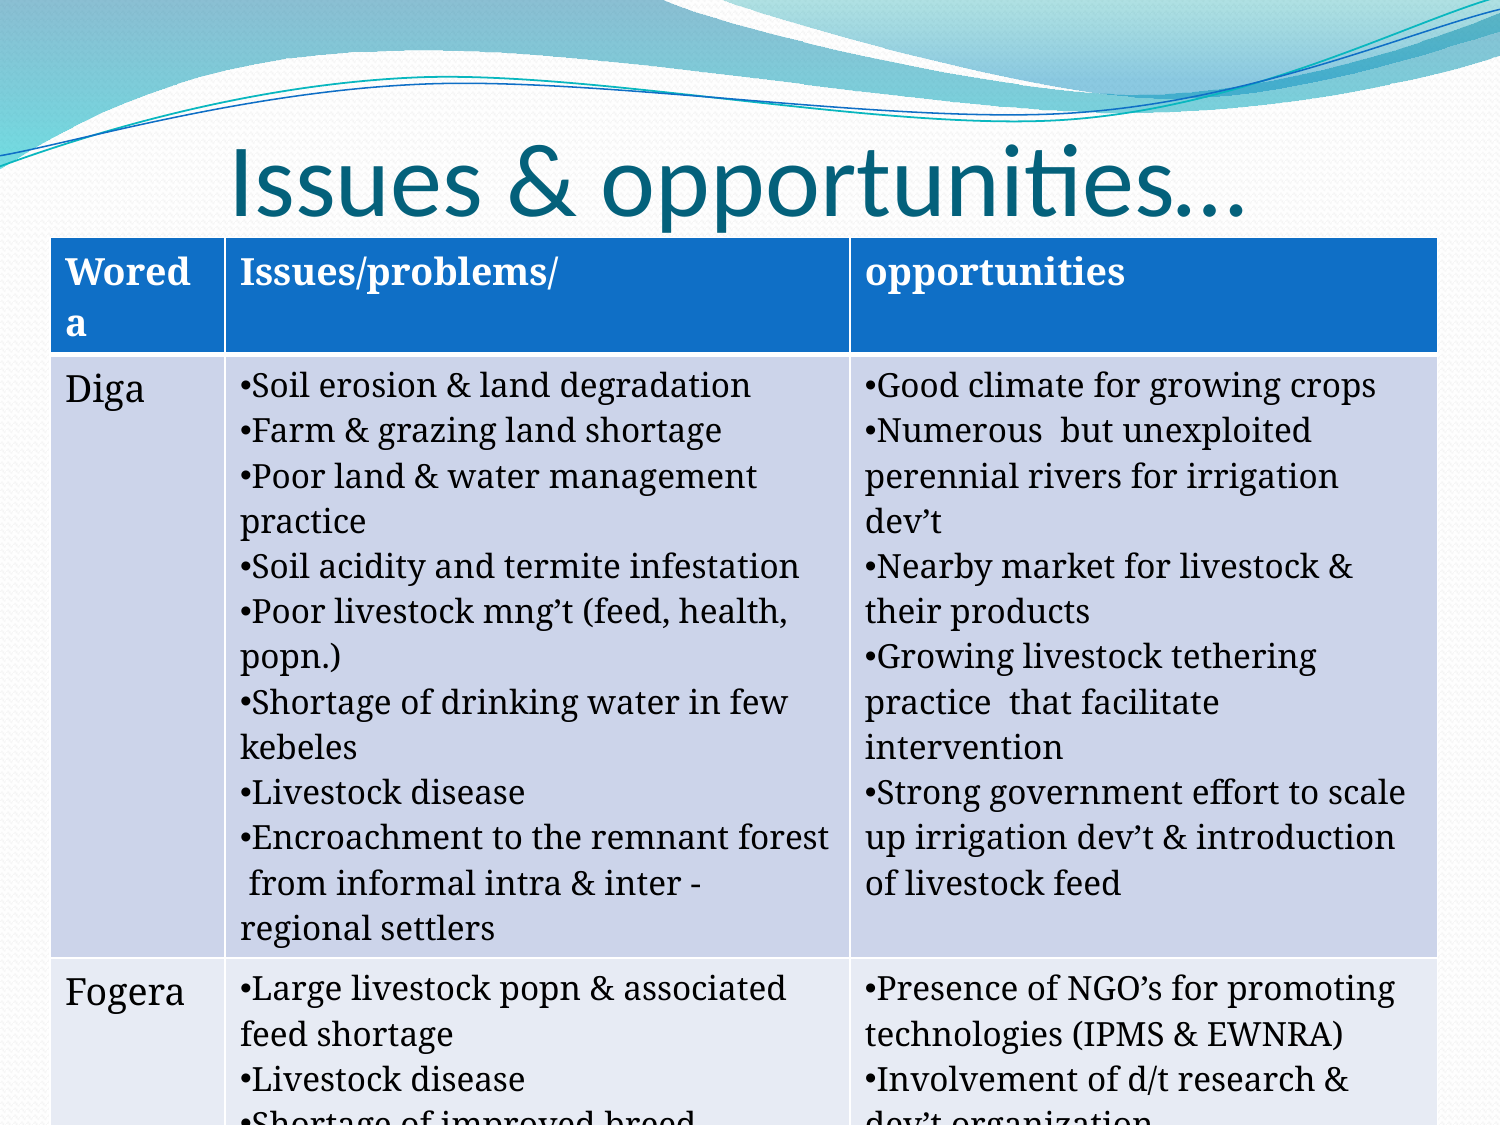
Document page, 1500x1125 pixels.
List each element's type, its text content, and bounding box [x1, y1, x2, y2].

table_cell Presence of NGO’s for promoting technologies (IPMS & EWNRA) Involvement of d/t research & dev’t organization Adequate water for irrigation dev’t Good awareness & initiative on NRM [851, 959, 1437, 1125]
table_cell Fogera [51, 959, 224, 1125]
table_header Woreda [51, 238, 224, 352]
table_cell Large livestock popn & associated feed shortage Livestock disease Shortage of improved breed Water logging during the rainy season and water scarcity during the offseason [226, 959, 849, 1125]
title Issues & opportunities… [75, 75, 1425, 237]
table_cell Soil erosion & land degradation Farm & grazing land shortage Poor land & water management practice Soil acidity and termite infestation Poor livestock mng’t (feed, health, popn.) Shortage of drinking water in few kebeles Livestock disease Encroachment to the remnant forest from informal intra & inter - regional settlers [226, 357, 849, 957]
table_header Issues/problems/ [226, 238, 849, 352]
table_header opportunities [851, 238, 1437, 352]
table_cell Good climate for growing crops Numerous but unexploited perennial rivers for irrigation dev’t Nearby market for livestock & their products Growing livestock tethering practice that facilitate intervention Strong government effort to scale up irrigation dev’t & introduction of livestock feed [851, 357, 1437, 957]
table_cell Diga [51, 357, 224, 957]
